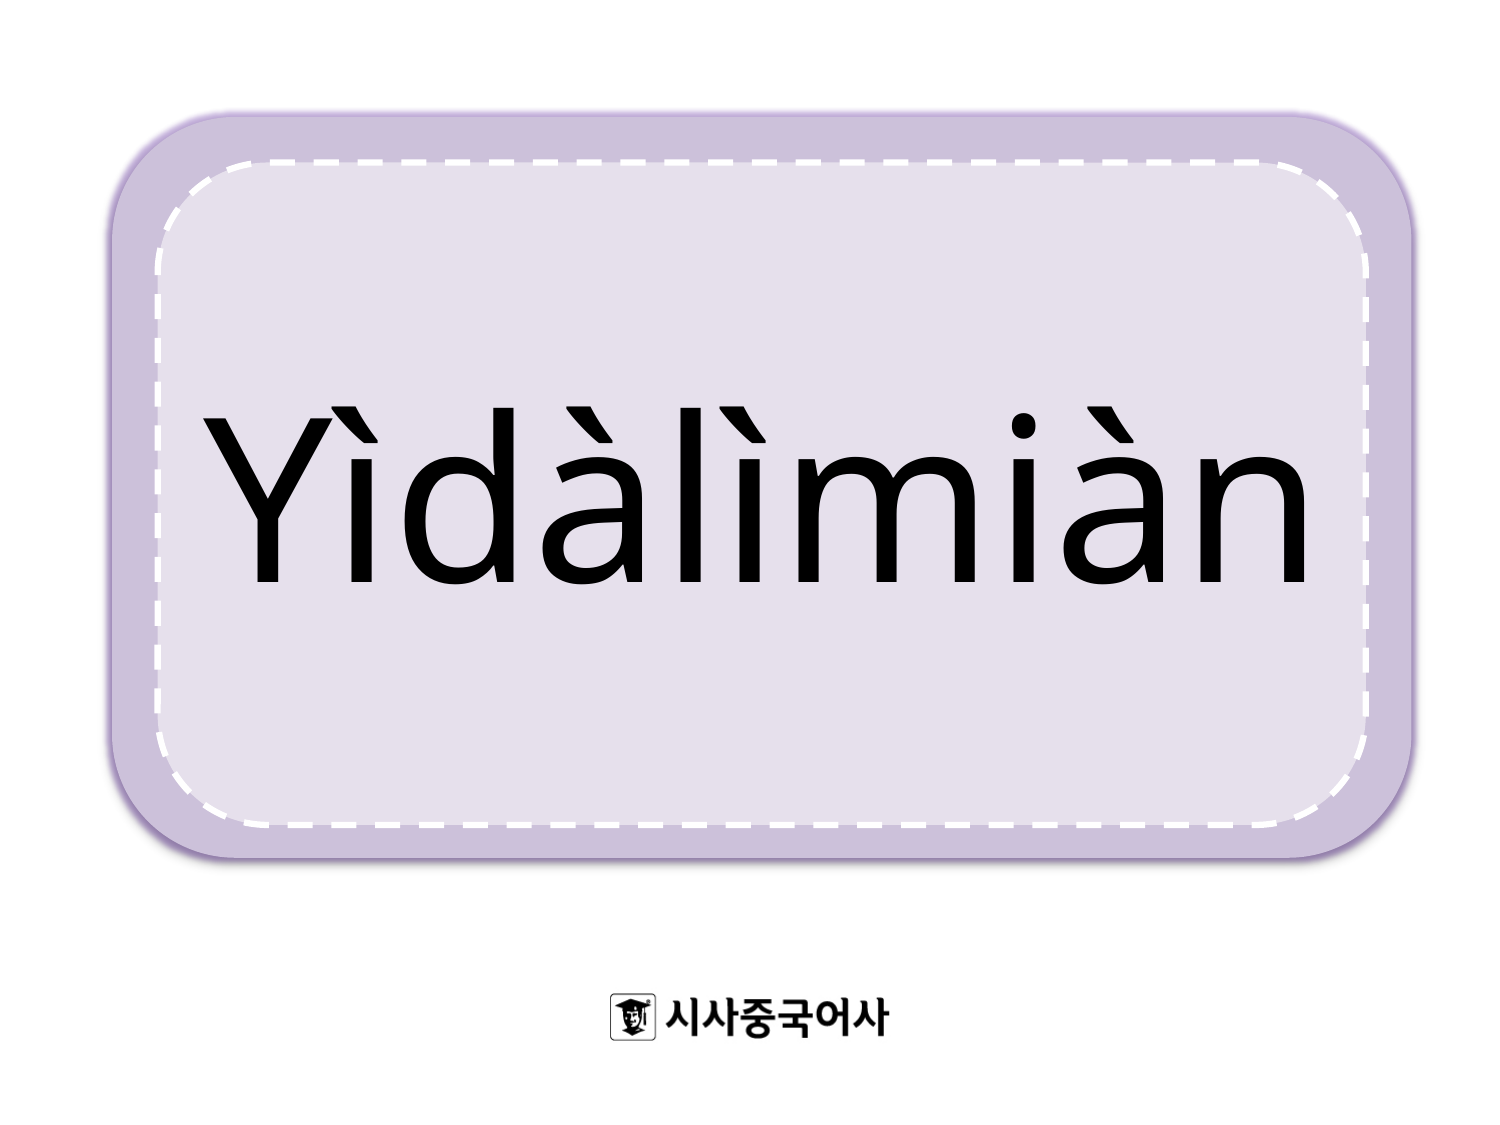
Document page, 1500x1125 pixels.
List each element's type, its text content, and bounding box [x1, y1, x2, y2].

text_box Yìdàlìmiàn [159, 159, 1368, 823]
picture [602, 987, 898, 1047]
